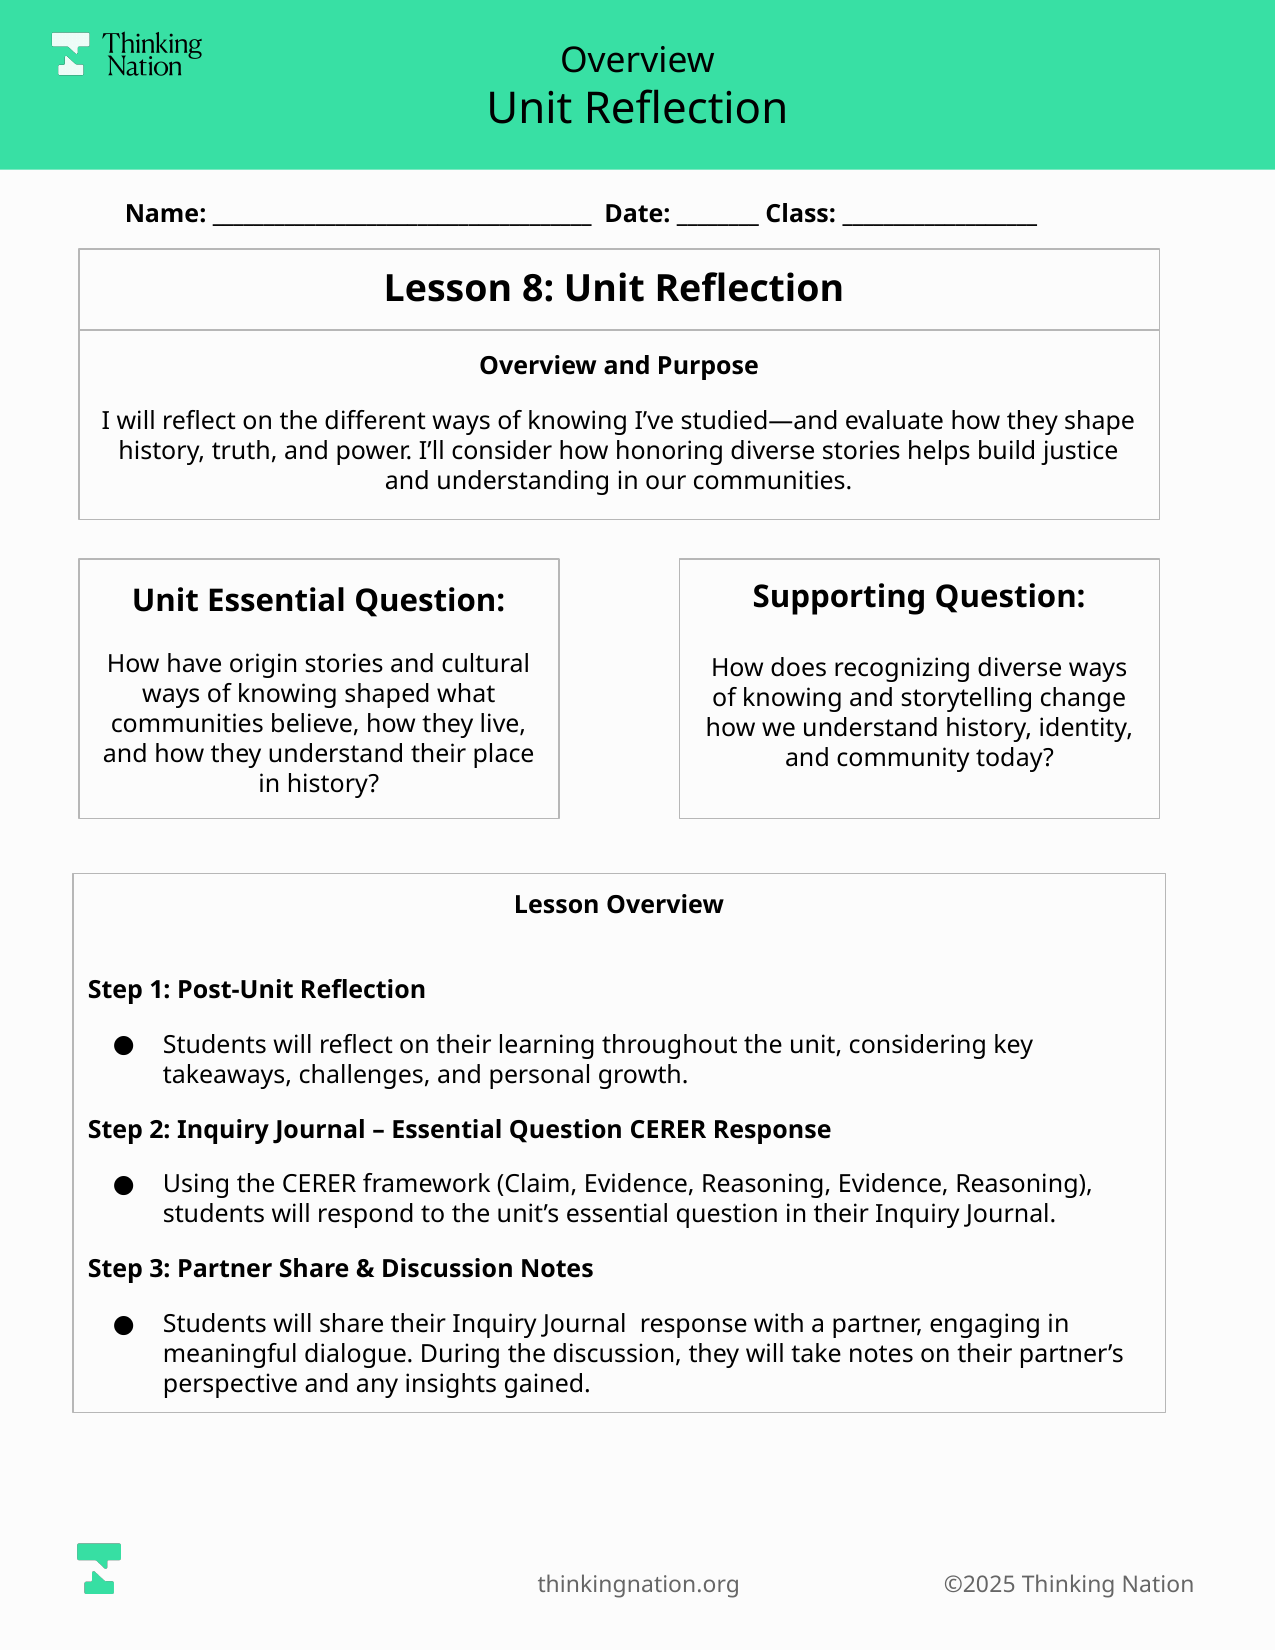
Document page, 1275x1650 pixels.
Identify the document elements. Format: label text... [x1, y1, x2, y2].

text_box ©2025 Thinking Nation [909, 1553, 1211, 1605]
text_box Overview and Purpose I will reflect on the different ways of knowing I’ve studied—and evaluate how they shape history, truth, and power. I’ll consider how honoring diverse stories helps build justice and understanding in our communities. [79, 331, 1160, 520]
text_box Lesson Overview Step 1: Post-Unit Reflection Students will reflect on their learning throughout the unit, considering key takeaways, challenges, and personal growth. Step 2: Inquiry Journal – Essential Question CERER Response Using the CERER framework (Claim, Evidence, Reasoning, Evidence, Reasoning), students will respond to the unit’s essential question in their Inquiry Journal. Step 3: Partner Share & Discussion Notes Students will share their Inquiry Journal response with a partner, engaging in meaningful dialogue. During the discussion, they will take notes on their partner’s perspective and any insights gained. [72, 873, 1166, 1413]
text_box Lesson 8: Unit Reflection [79, 248, 1160, 331]
picture [63, 1533, 134, 1604]
text_box thinkingnation.org [488, 1553, 790, 1605]
picture [35, 17, 207, 90]
text_box Supporting Question: How does recognizing diverse ways of knowing and storytelling change how we understand history, identity, and community today? [679, 559, 1160, 819]
text_box Unit Essential Question: How have origin stories and cultural ways of knowing shaped what communities believe, how they live, and how they understand their place in history? [78, 559, 559, 819]
text_box Overview Unit Reflection [0, 0, 1275, 170]
text_box Name: _____________________________________ Date: ________ Class: ___________________ [109, 182, 1165, 249]
